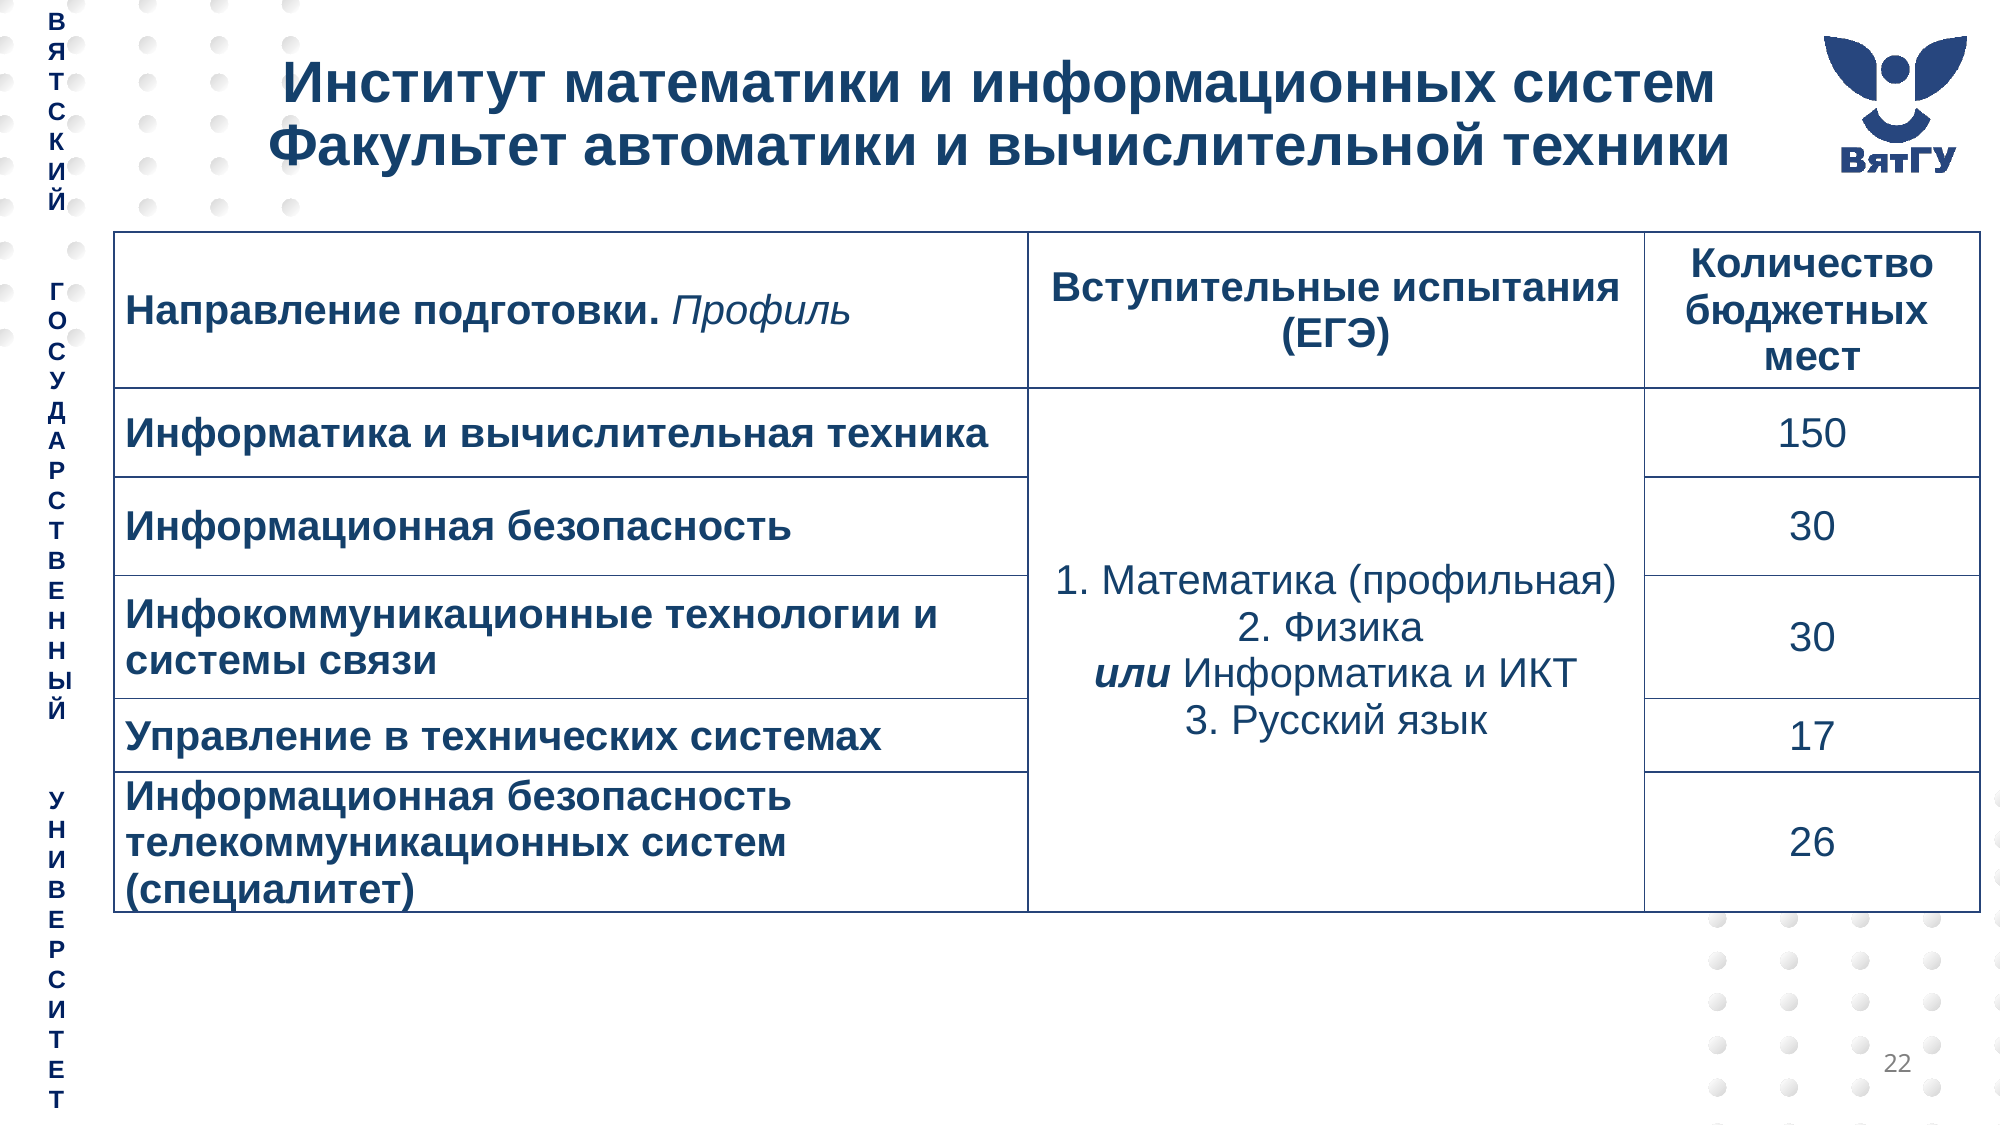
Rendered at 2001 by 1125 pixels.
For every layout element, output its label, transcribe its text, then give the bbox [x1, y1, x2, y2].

table_cell Информационная безопасность телекоммуникационных систем (специалитет) [115, 773, 1027, 911]
title Институт математики и информационных систем Факультет автоматики и вычислительной техники [114, 33, 1886, 198]
table_header Направление подготовки. Профиль [115, 233, 1027, 387]
table_cell 150 [1645, 389, 1979, 476]
table_cell 30 [1645, 478, 1979, 575]
table_cell 30 [1645, 576, 1979, 698]
table_header Количество бюджетных мест [1645, 233, 1979, 387]
table_cell 17 [1645, 699, 1979, 771]
table_cell Управление в технических системах [115, 699, 1027, 771]
picture [1886, 36, 1967, 173]
table_header Вступительные испытания (ЕГЭ) [1029, 233, 1644, 387]
table_cell Инфокоммуникационные технологии и системы связи [115, 576, 1027, 698]
table_cell Информационная безопасность [115, 478, 1027, 575]
table_cell Информатика и вычислительная техника [115, 389, 1027, 476]
slide_number 22 [1815, 1035, 1981, 1095]
table_cell 26 [1645, 773, 1979, 911]
table_cell 1. Математика (профильная) 2. Физика или Информатика и ИКТ 3. Русский язык [1029, 389, 1644, 911]
